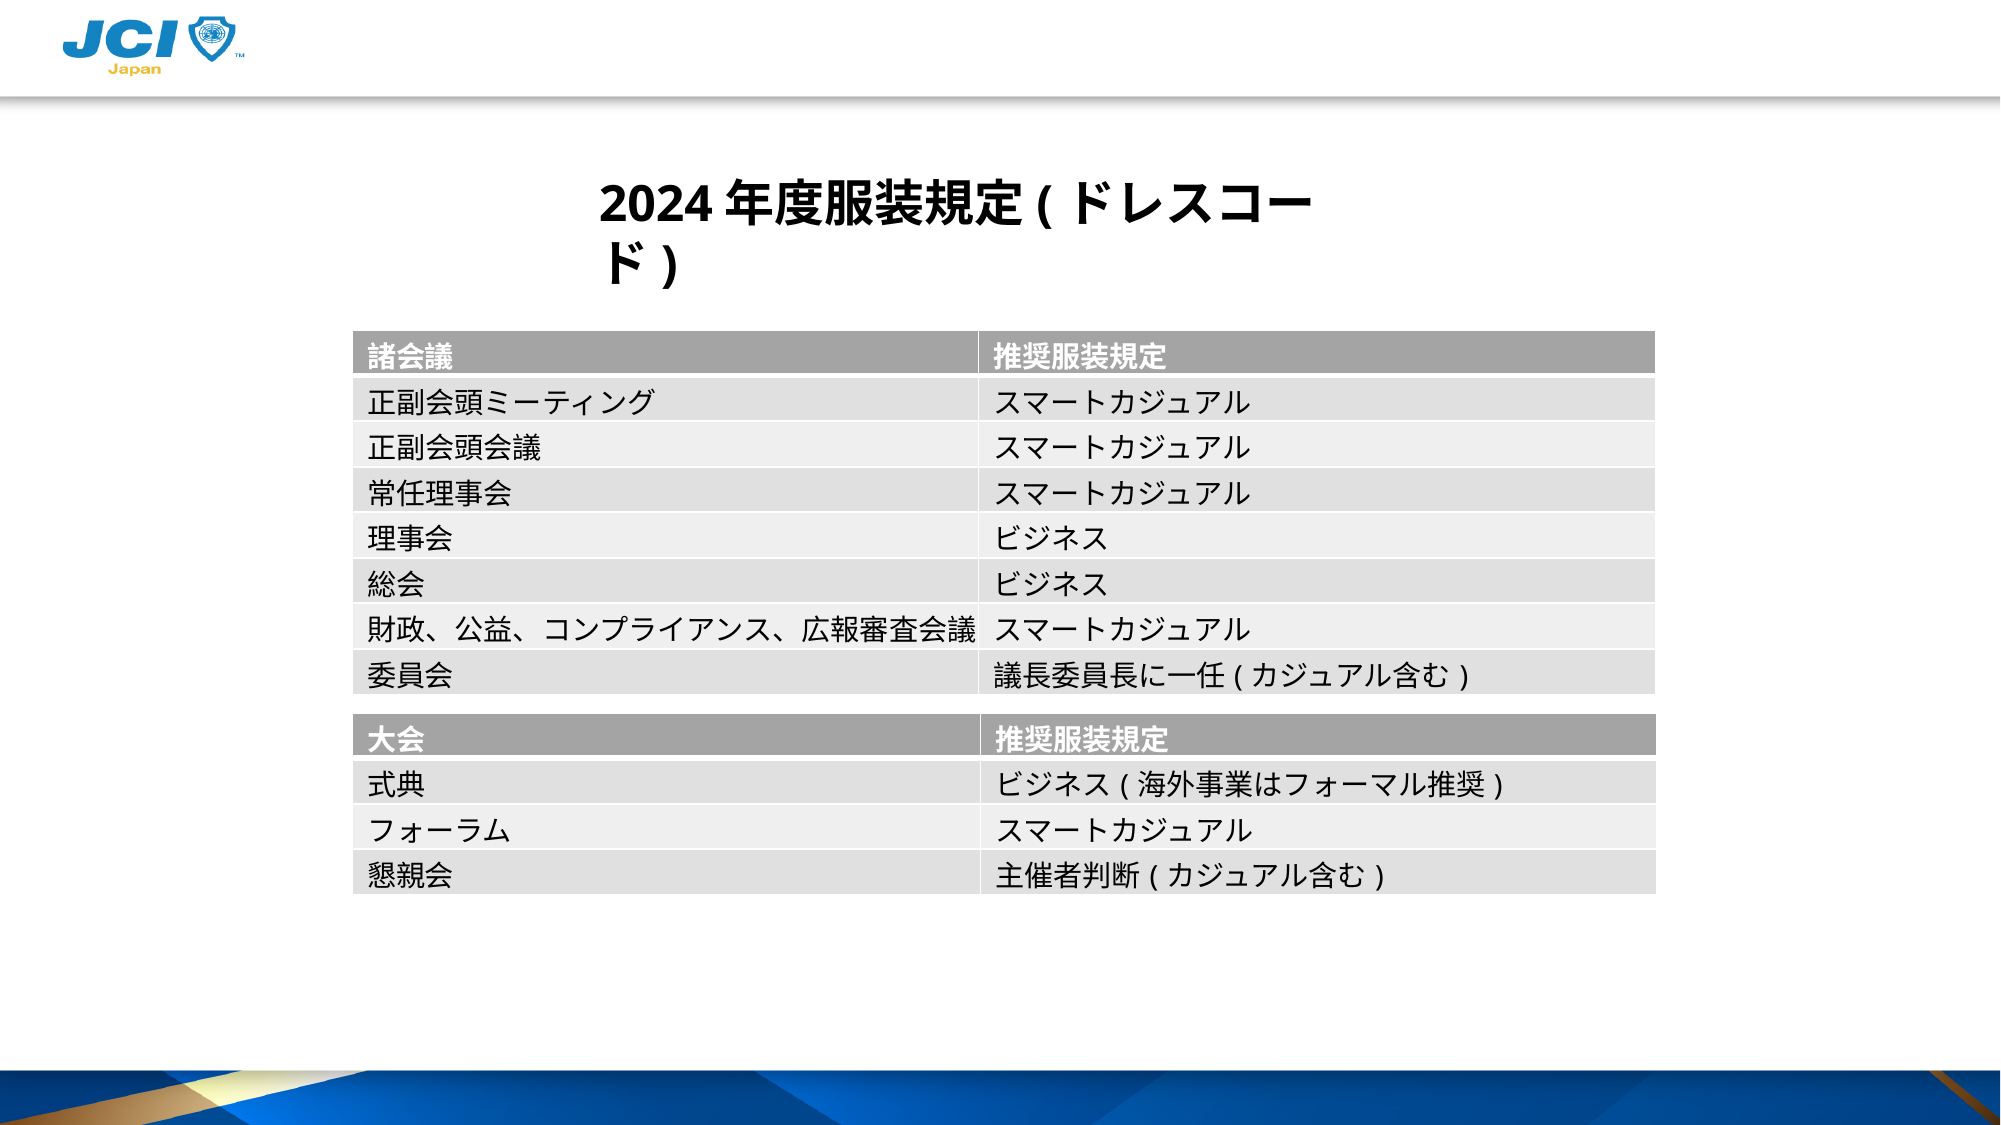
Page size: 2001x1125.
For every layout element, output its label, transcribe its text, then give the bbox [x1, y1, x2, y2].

table_cell 議長委員長に一任(カジュアル含む) [979, 650, 1655, 694]
title 2024年度服装規定(ドレスコード) [597, 135, 1363, 325]
table_header 大会 [353, 714, 980, 755]
table_cell 正副会頭会議 [353, 422, 978, 466]
table_cell スマートカジュアル [979, 604, 1655, 648]
table_cell 常任理事会 [353, 468, 978, 511]
table_cell ビジネス(海外事業はフォーマル推奨) [981, 761, 1656, 803]
table_cell フォーラム [353, 805, 980, 848]
table_cell 懇親会 [353, 850, 980, 894]
table_header 推奨服装規定 [981, 714, 1656, 755]
table_cell スマートカジュアル [981, 805, 1656, 848]
table_cell 式典 [353, 761, 980, 803]
table_cell 財政、公益、コンプライアンス、広報審査会議 [353, 604, 978, 648]
table_cell 主催者判断(カジュアル含む) [981, 850, 1656, 894]
table_cell スマートカジュアル [979, 378, 1655, 420]
table_cell スマートカジュアル [979, 422, 1655, 466]
table_cell スマートカジュアル [979, 468, 1655, 511]
table_header 推奨服装規定 [979, 331, 1655, 373]
table_cell 正副会頭ミーティング [353, 378, 978, 420]
table_cell ビジネス [979, 559, 1655, 602]
table_cell 委員会 [353, 650, 978, 694]
picture [0, 0, 2001, 1125]
table_cell ビジネス [979, 513, 1655, 557]
table_cell 総会 [353, 559, 978, 602]
table_cell 理事会 [353, 513, 978, 557]
table_header 諸会議 [353, 331, 978, 373]
